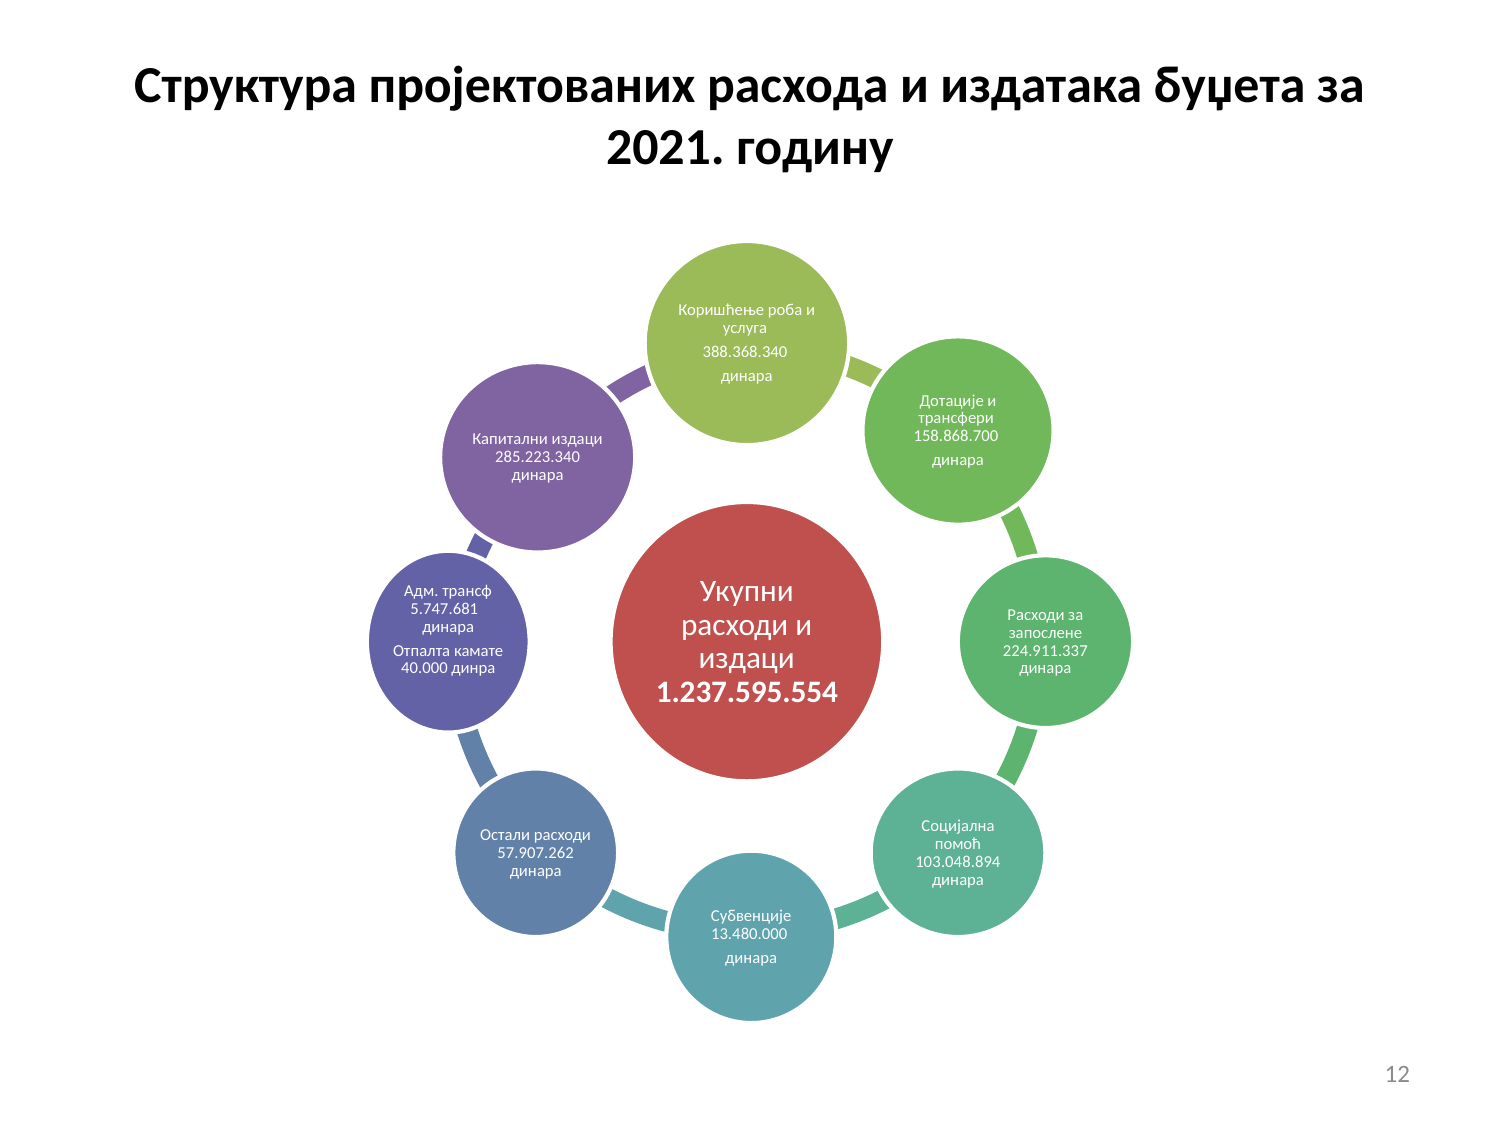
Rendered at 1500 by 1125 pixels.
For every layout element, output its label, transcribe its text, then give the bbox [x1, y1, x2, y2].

title Структура пројектованих расхода и издатака буџета за 2021. годину [75, 42, 1425, 183]
slide_number 12 [1074, 1042, 1425, 1103]
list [74, 262, 1426, 1006]
